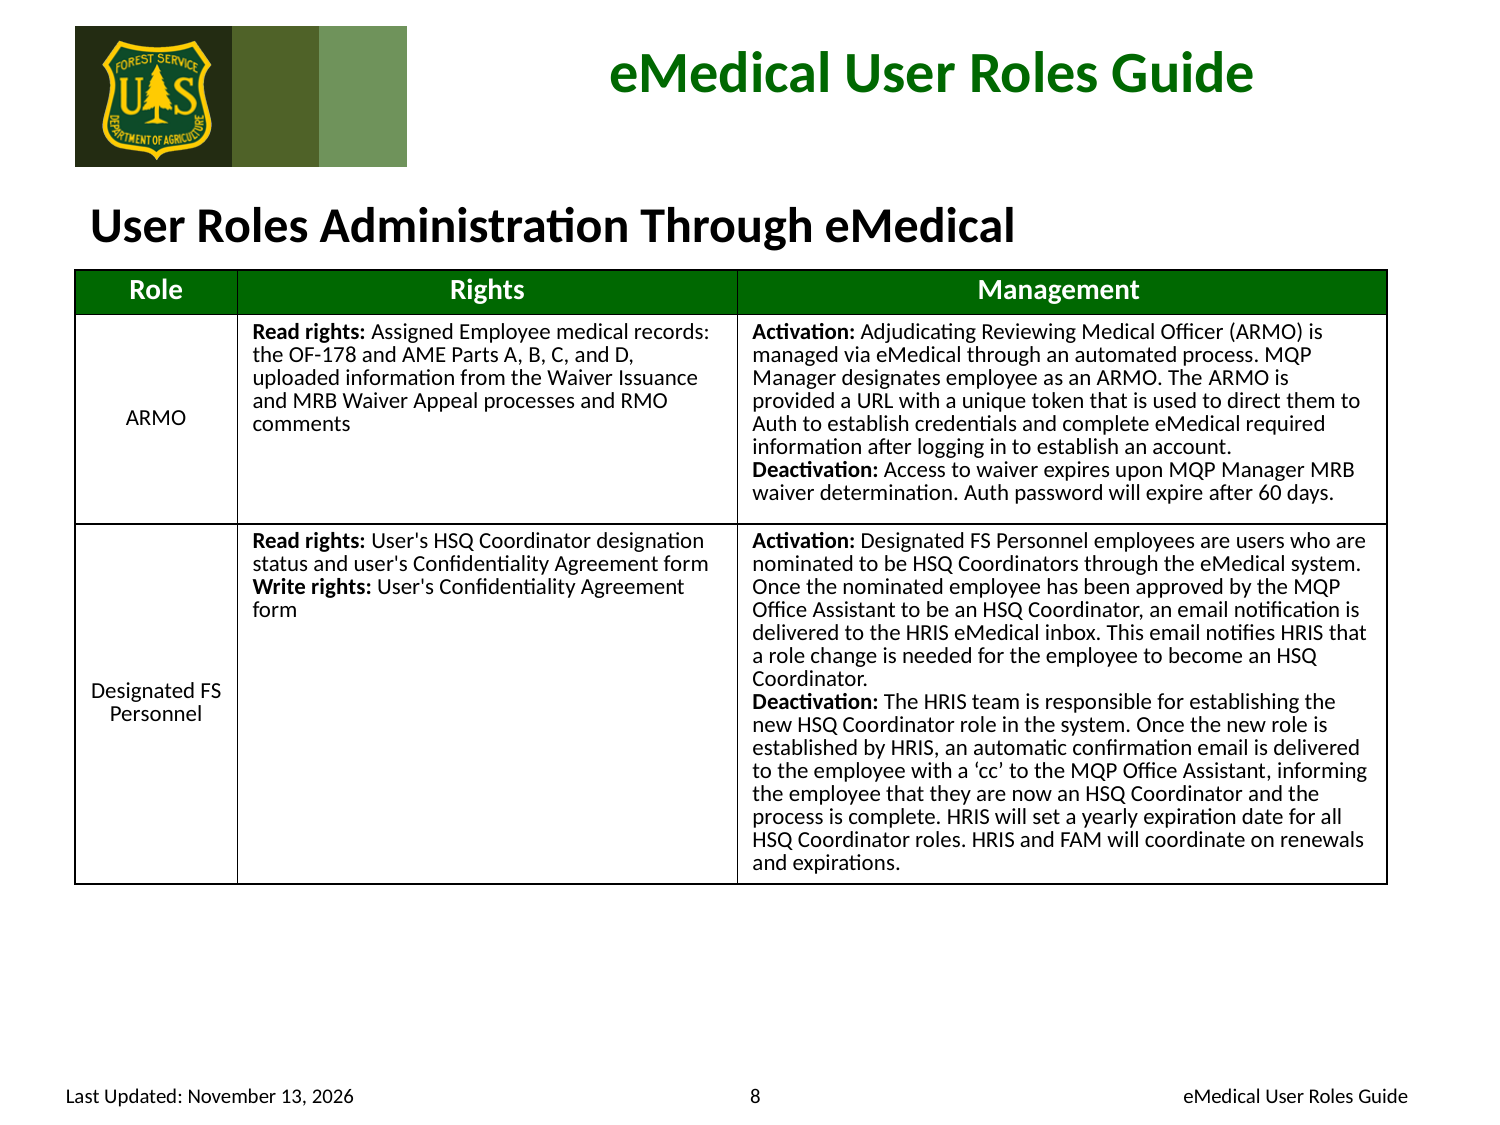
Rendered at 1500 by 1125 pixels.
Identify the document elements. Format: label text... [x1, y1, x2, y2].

table_header Rights [238, 271, 737, 314]
table_cell Designated FS Personnel [76, 525, 237, 883]
table_cell Activation: Adjudicating Reviewing Medical Officer (ARMO) is managed via eMedical through an automated process. MQP Manager designates employee as an ARMO. The ARMO is provided a URL with a unique token that is used to direct them to Auth to establish credentials and complete eMedical required information after logging in to establish an account. Deactivation: Access to waiver expires upon MQP Manager MRB waiver determination. Auth password will expire after 60 days. [738, 315, 1386, 523]
table_header Management [738, 271, 1386, 314]
table_cell ARMO [76, 315, 237, 523]
picture [75, 26, 407, 167]
table_cell Activation: Designated FS Personnel employees are users who are nominated to be HSQ Coordinators through the eMedical system. Once the nominated employee has been approved by the MQP Office Assistant to be an HSQ Coordinator, an email notification is delivered to the HRIS eMedical inbox. This email notifies HRIS that a role change is needed for the employee to become an HSQ Coordinator. Deactivation: The HRIS team is responsible for establishing the new HSQ Coordinator role in the system. Once the new role is established by HRIS, an automatic confirmation email is delivered to the employee with a ‘cc’ to the MQP Office Assistant, informing the employee that they are now an HSQ Coordinator and the process is complete. HRIS will set a yearly expiration date for all HSQ Coordinator roles. HRIS and FAM will coordinate on renewals and expirations. [738, 525, 1386, 883]
table_cell Read rights: User's HSQ Coordinator designation status and user's Confidentiality Agreement form Write rights: User's Confidentiality Agreement form [238, 525, 737, 883]
table_header Role [76, 271, 237, 314]
table_cell Read rights: Assigned Employee medical records: the OF-178 and AME Parts A, B, C, and D, uploaded information from the Waiver Issuance and MRB Waiver Appeal processes and RMO comments [238, 315, 737, 523]
title User Roles Administration Through eMedical [74, 174, 1426, 271]
